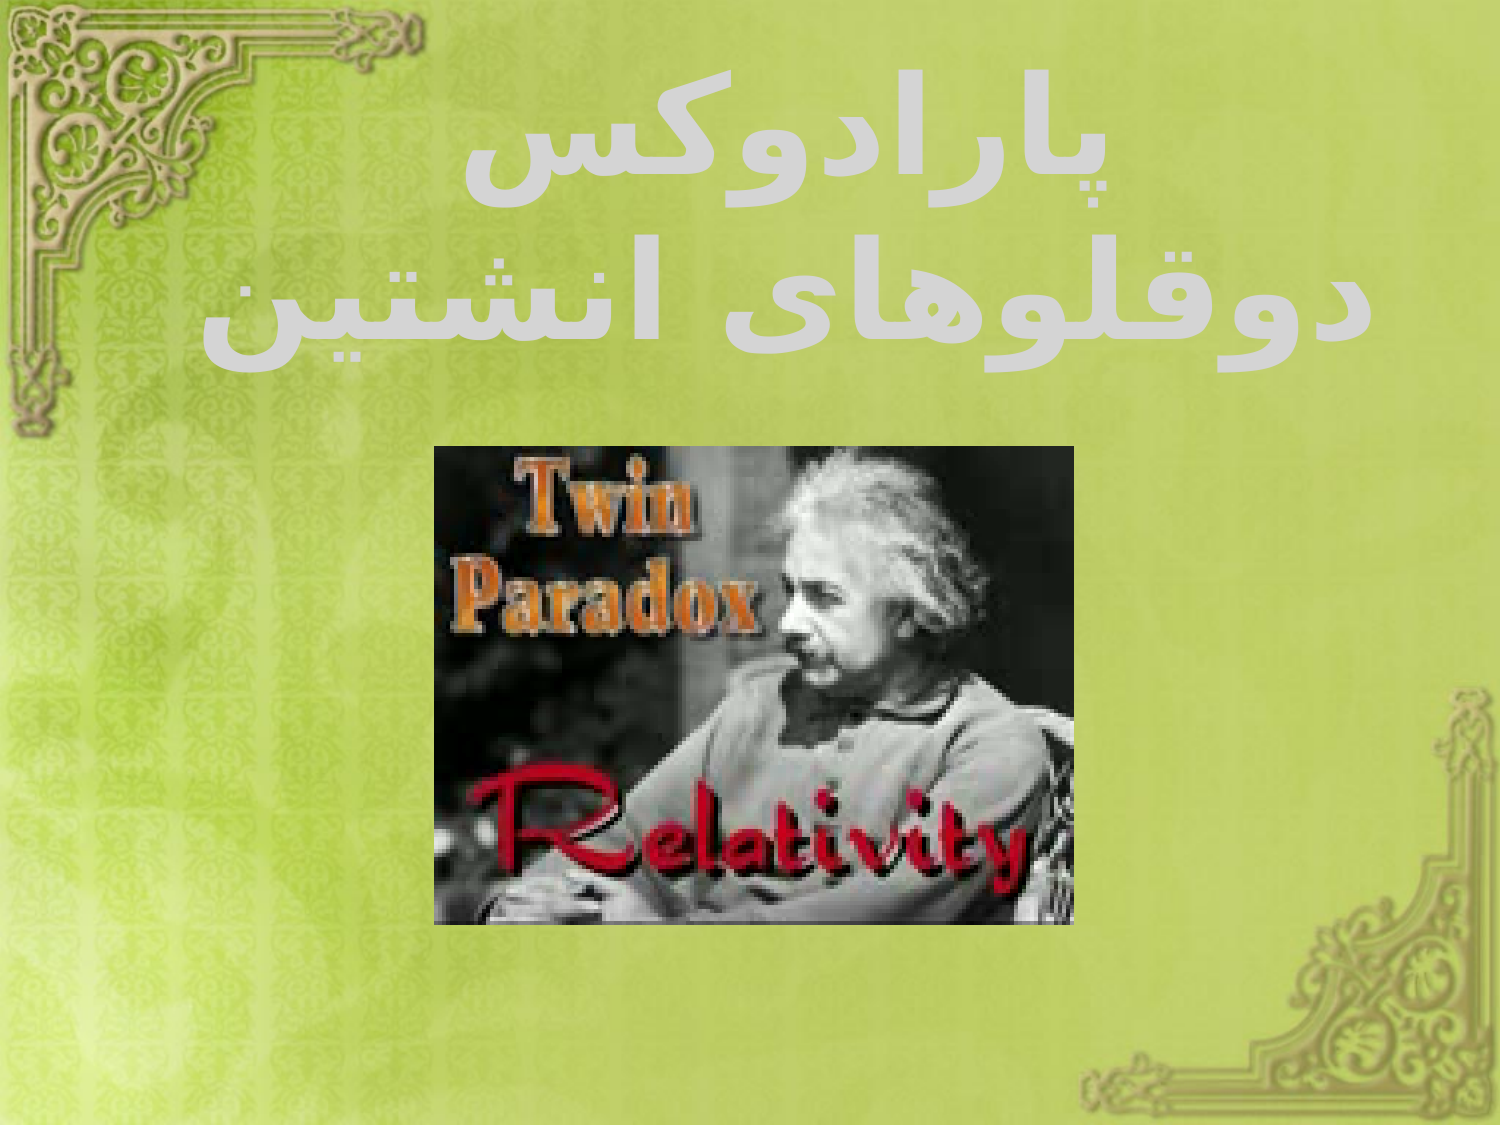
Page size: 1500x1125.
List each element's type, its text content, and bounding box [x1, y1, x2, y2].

title پارادوکس دوقلوهای انشتین [112, 187, 1463, 376]
picture [0, 0, 1500, 1125]
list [433, 445, 1075, 926]
